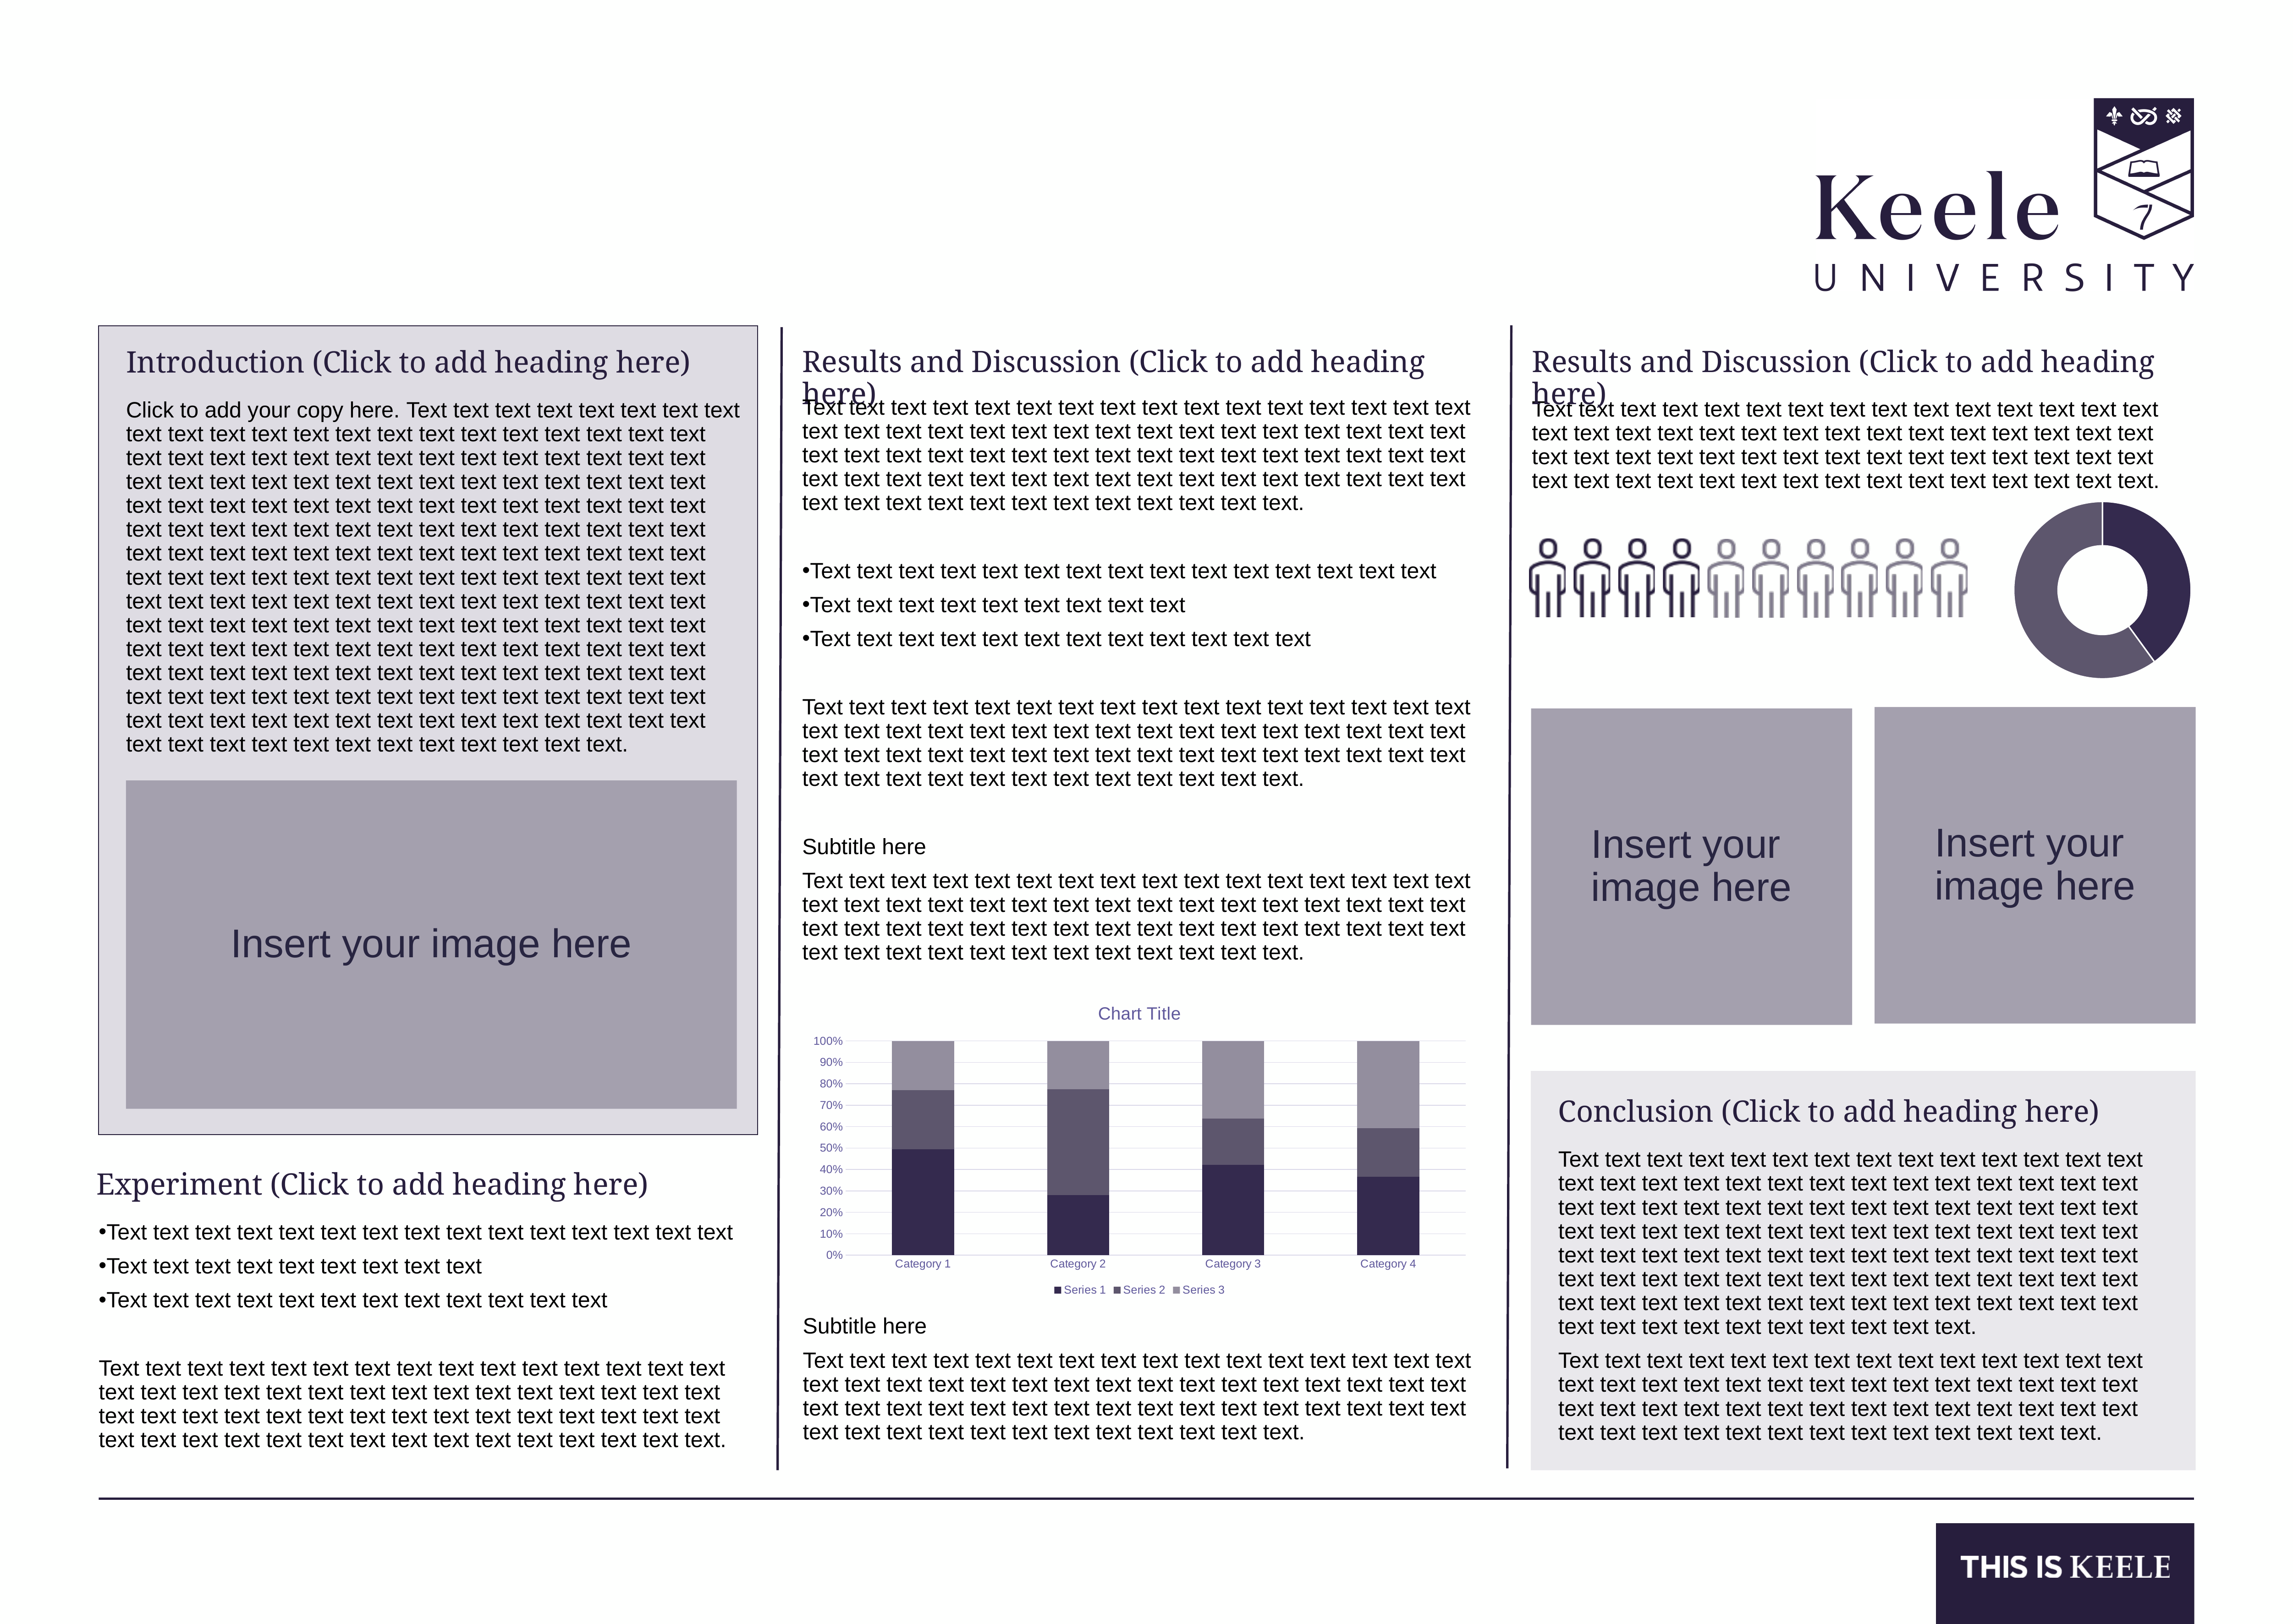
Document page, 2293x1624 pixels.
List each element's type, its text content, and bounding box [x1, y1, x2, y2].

text_box Insert your image here [1875, 707, 2196, 1024]
chart [1984, 481, 2227, 691]
picture [1815, 98, 2194, 291]
text_box Results and Discussion (Click to add heading here) [802, 346, 1479, 395]
text_box [1530, 1070, 2196, 1470]
text_box Text text text text text text text text text text text text text text text Text text text text text text text text text Text text text text text text text text text text text text Text text text text text text text text text text text text text text text text text text text text text text text text text text text text text text text text text text text text text text text text text text text text text text text text text text text text text text text text text text text text. [99, 1220, 758, 1444]
text_box Text text text text text text text text text text text text text text text text text text text text text text text text text text text text text text text text text text text text text text text text text text text text text text text text text text text text text text text text text text text text. [1532, 398, 2196, 527]
text_box [98, 325, 758, 1135]
text_box Text text text text text text text text text text text text text text text text text text text text text text text text text text text text text text text text text text text text text text text text text text text text text text text text text text text text text text text text text text text text text text text text text text text text text text text text text text text text. Text text text text text text text text text text text text text text text Text text text text text text text text text Text text text text text text text text text text text text Text text text text text text text text text text text text text text text text text text text text text text text text text text text text text text text text text text text text text text text text text text text text text text text text text text text text text text text text text text text text. Subtitle here Text text text text text text text text text text text text text text text text text text text text text text text text text text text text text text text text text text text text text text text text text text text text text text text text text text text text text text text text text text text text. [802, 395, 1487, 973]
text_box Conclusion (Click to add heading here) [1558, 1097, 2196, 1148]
text_box Click to add your copy here. Text text text text text text text text text text text text text text text text text text text text text text text text text text text text text text text text text text text text text text text text text text text text text text text text text text text text text text text text text text text text text text text text text text text text text text text text text text text text text text text text text text text text text text text text text text text text text text text text text text text text text text text text text text text text text text text text text text text text text text text text text text text text text text text text text text text text text text text text text text text text text text text text text text text text text text text text text text text text text text text text text text text text text text text text text text text text text text text text text text text text text text text text text text text text text text text text text text text text text text text text text text. [126, 398, 746, 727]
text_box Results and Discussion (Click to add heading here) [1532, 346, 2208, 398]
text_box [1529, 538, 1968, 618]
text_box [1507, 325, 1512, 1469]
text_box Insert your image here [1531, 708, 1853, 1025]
text_box Subtitle here Text text text text text text text text text text text text text text text text text text text text text text text text text text text text text text text text text text text text text text text text text text text text text text text text text text text text text text text text text text text text. [803, 1315, 1506, 1444]
text_box Experiment (Click to add heading here) [96, 1169, 754, 1221]
text_box Introduction (Click to add heading here) [126, 347, 723, 398]
chart [799, 988, 1479, 1299]
text_box Text text text text text text text text text text text text text text text text text text text text text text text text text text text text text text text text text text text text text text text text text text text text text text text text text text text text text text text text text text text text text text text text text text text text text text text text text text text text text text text text text text text text text text text text text text text text text text text text text text text text text text text text text text text text. Text text text text text text text text text text text text text text text text text text text text text text text text text text text text text text text text text text text text text text text text text text text text text text text text text text text text text text text. [1558, 1148, 2170, 1373]
text_box Insert your image here [126, 780, 737, 1109]
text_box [777, 327, 782, 1470]
